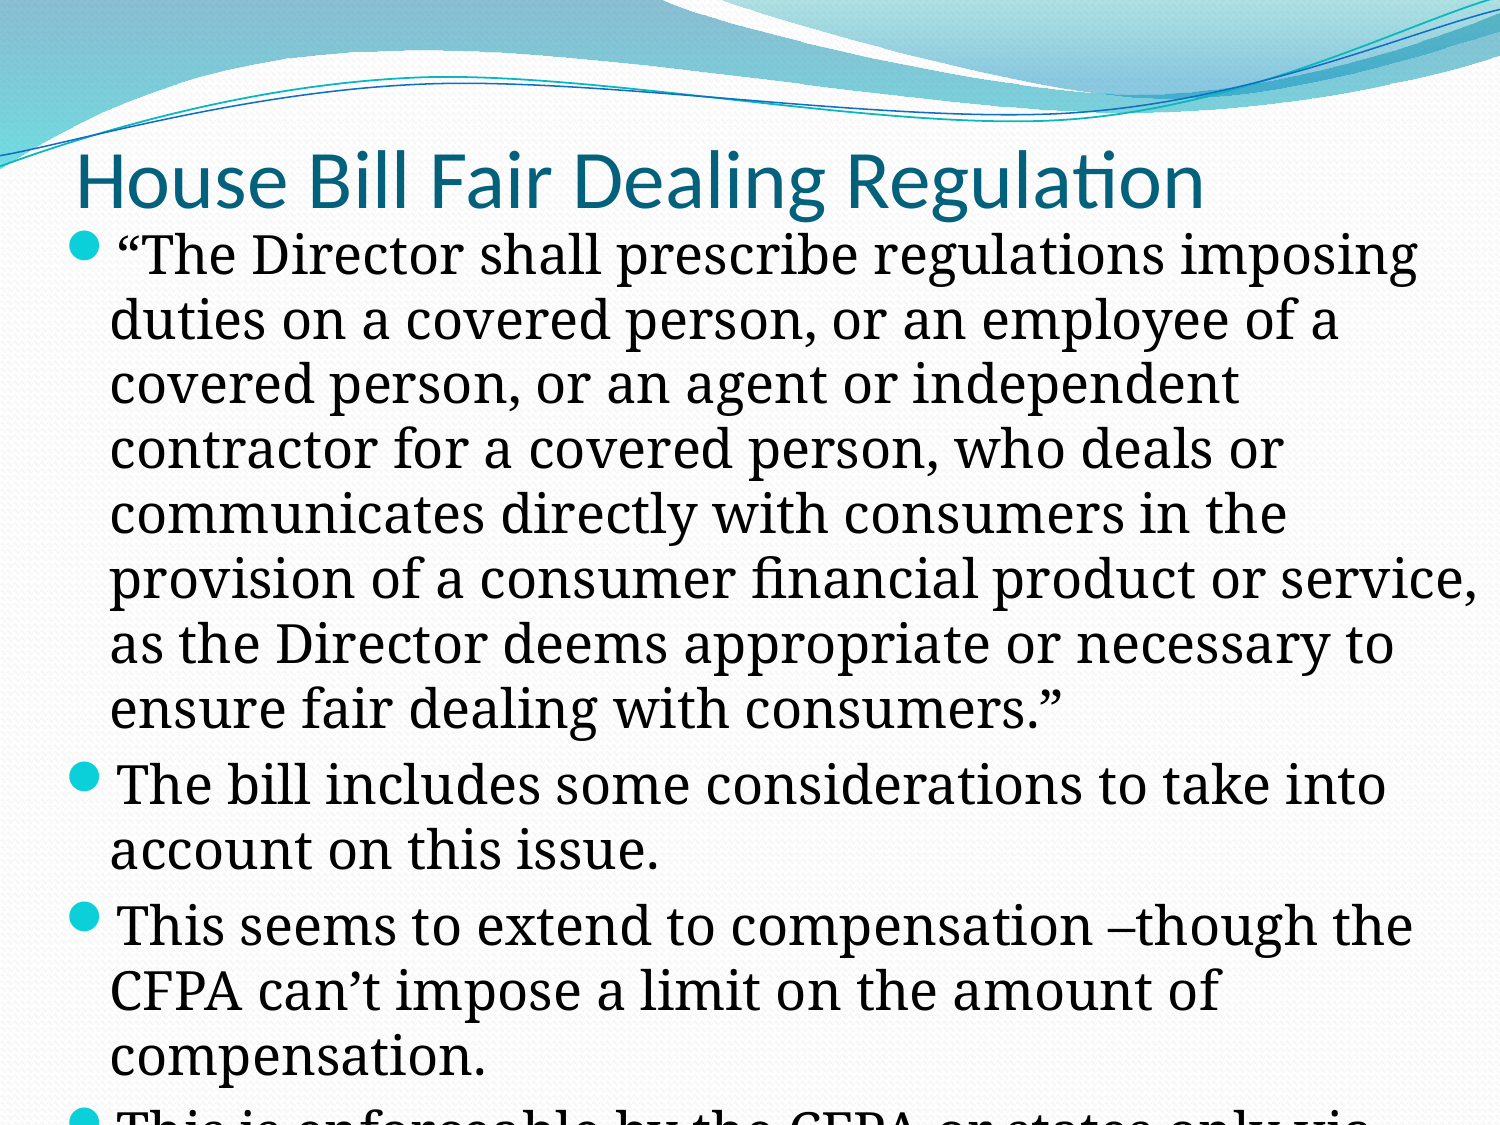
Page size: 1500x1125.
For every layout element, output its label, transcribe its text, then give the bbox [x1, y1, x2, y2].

list “The Director shall prescribe regulations imposing duties on a covered person, or an employee of a covered person, or an agent or independent contractor for a covered person, who deals or communicates directly with consumers in the provision of a consumer financial product or service, as the Director deems appropriate or necessary to ensure fair dealing with consumers.” The bill includes some considerations to take into account on this issue. This seems to extend to compensation –though the CFPA can’t impose a limit on the amount of compensation. This is enforceable by the CFPA or states only via administrative proceedings. [49, 212, 1500, 1125]
title House Bill Fair Dealing Regulation [74, 115, 1426, 212]
